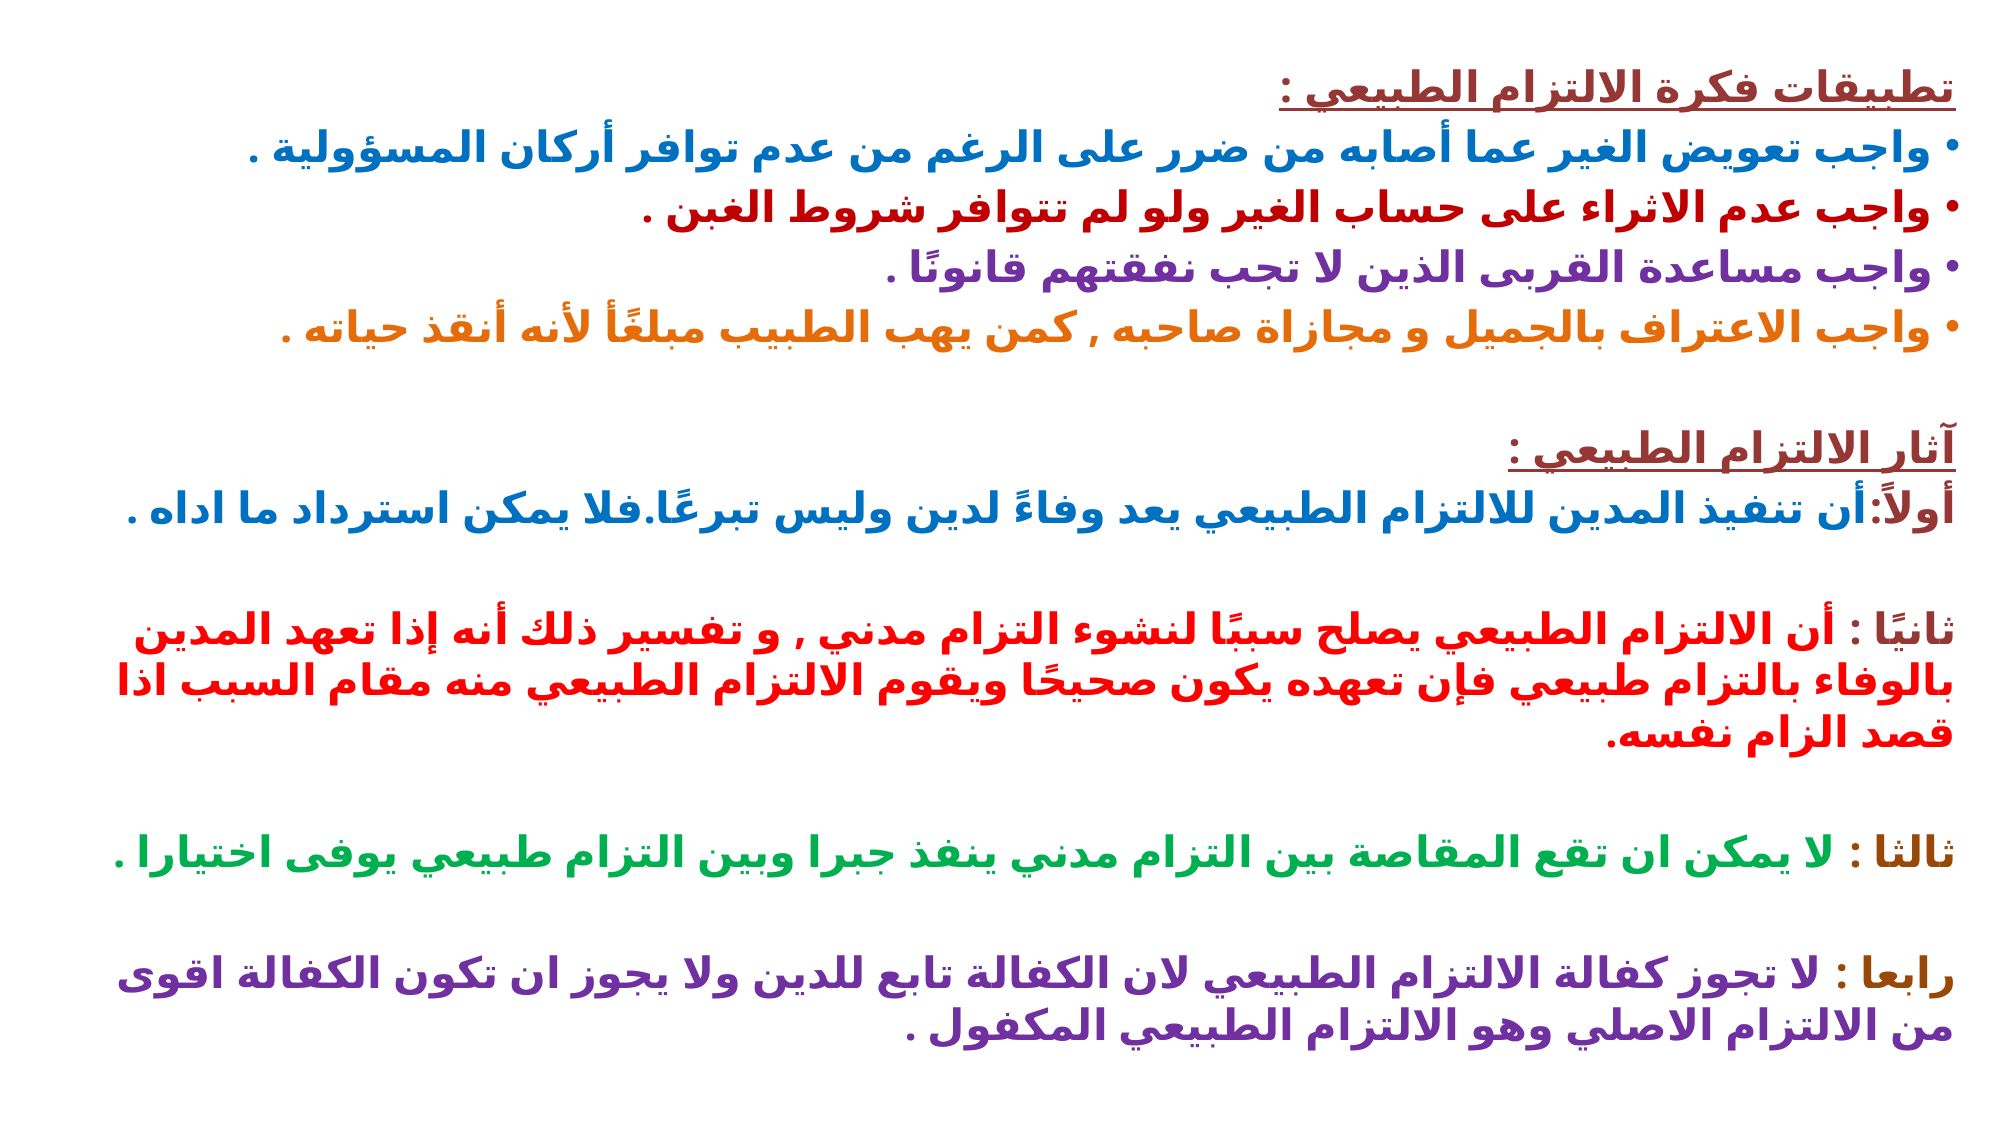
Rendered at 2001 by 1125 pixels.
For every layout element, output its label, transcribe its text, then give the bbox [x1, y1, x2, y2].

subtitle تطبيقات فكرة الالتزام الطبيعي : واجب تعويض الغير عما أصابه من ضرر على الرغم من عدم توافر أركان المسؤولية . واجب عدم الاثراء على حساب الغير ولو لم تتوافر شروط الغبن . واجب مساعدة القربى الذين لا تجب نفقتهم قانونًا . واجب الاعتراف بالجميل و مجازاة صاحبه , كمن يهب الطبيب مبلغًأ لأنه أنقذ حياته . آثار الالتزام الطبيعي : أولاً:أن تنفيذ المدين للالتزام الطبيعي يعد وفاءً لدين وليس تبرعًا.فلا يمكن استرداد ما اداه . ثانيًا : أن الالتزام الطبيعي يصلح سببًا لنشوء التزام مدني , و تفسير ذلك أنه إذا تعهد المدين بالوفاء بالتزام طبيعي فإن تعهده يكون صحيحًا ويقوم الالتزام الطبيعي منه مقام السبب اذا قصد الزام نفسه. ثالثا : لا يمكن ان تقع المقاصة بين التزام مدني ينفذ جبرا وبين التزام طبيعي يوفى اختيارا . رابعا : لا تجوز كفالة الالتزام الطبيعي لان الكفالة تابع للدين ولا يجوز ان تكون الكفالة اقوى من الالتزام الاصلي وهو الالتزام الطبيعي المكفول . [27, 51, 1972, 1068]
